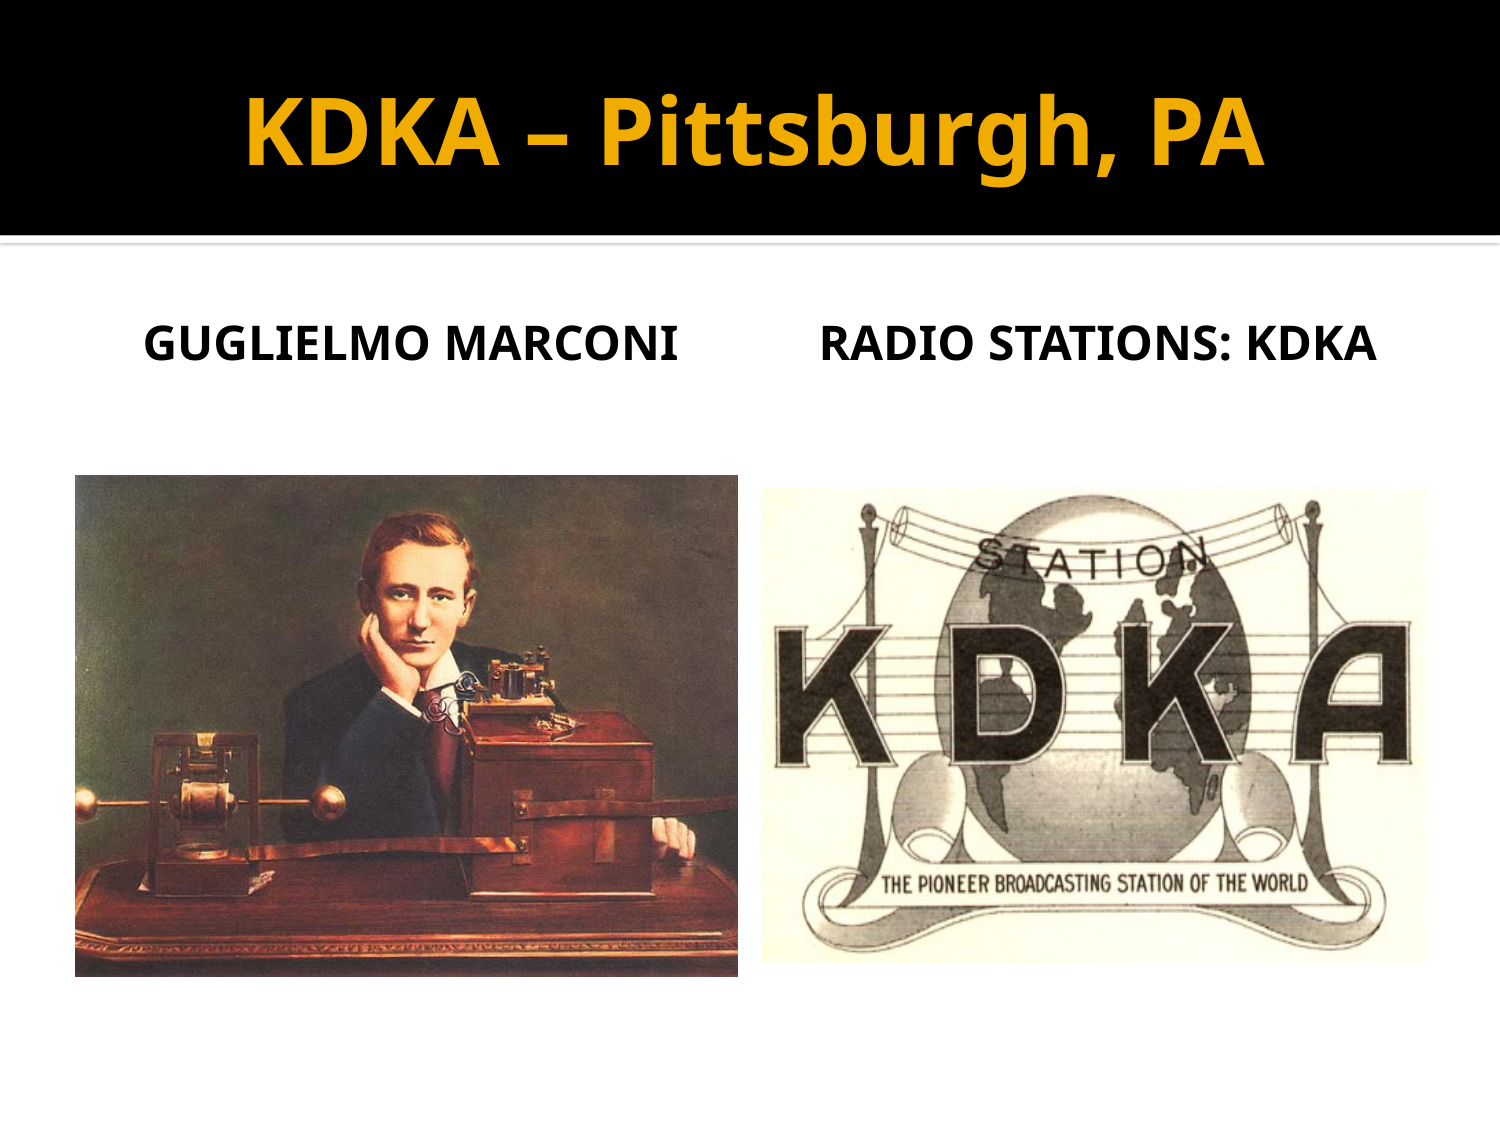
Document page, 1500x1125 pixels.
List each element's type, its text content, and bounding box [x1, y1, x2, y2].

title KDKA – Pittsburgh, PA [75, 24, 1425, 231]
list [74, 475, 738, 977]
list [761, 487, 1425, 963]
list Radio Stations: Kdka [761, 278, 1425, 396]
list Guglielmo Marconi [75, 278, 738, 396]
